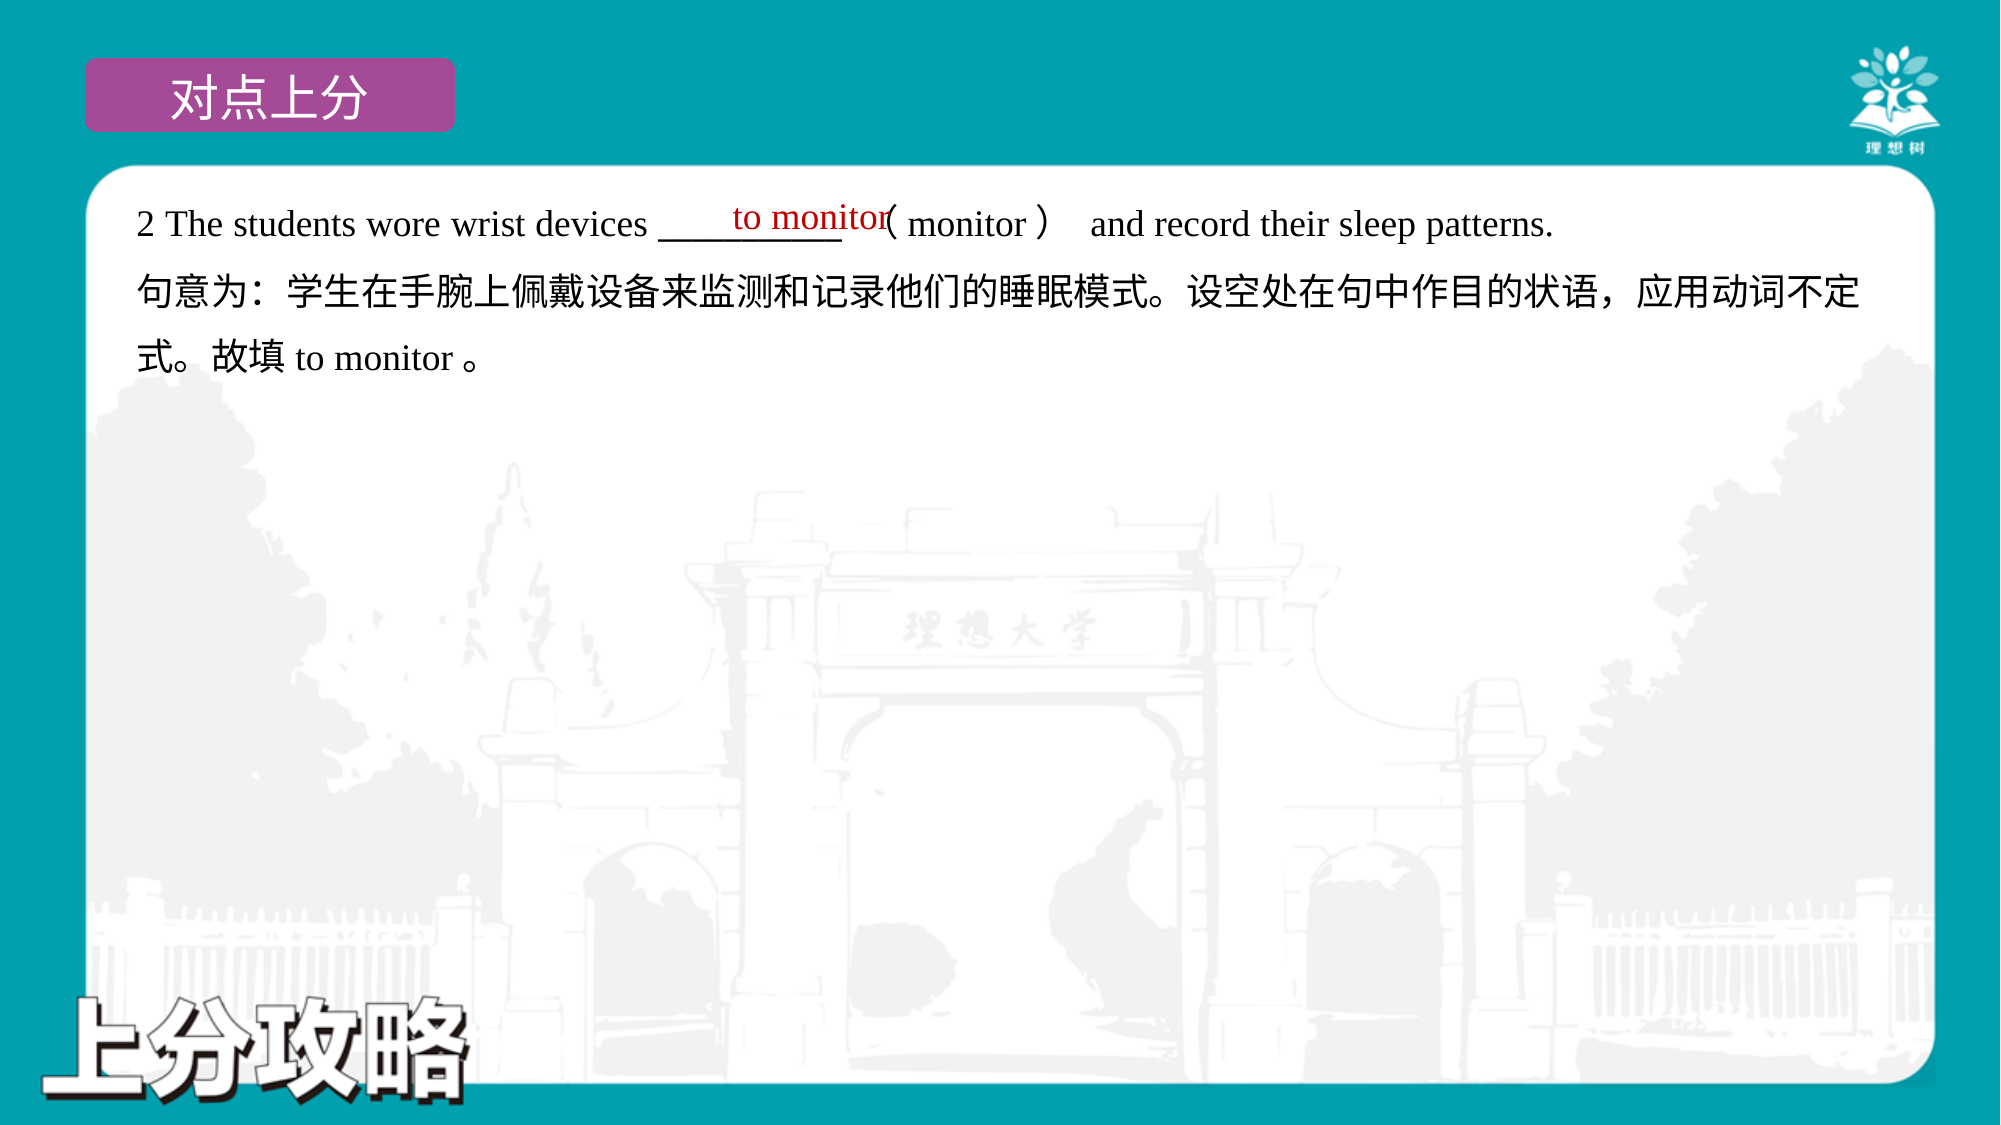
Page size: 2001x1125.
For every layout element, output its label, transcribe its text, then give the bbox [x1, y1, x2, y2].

text_box 2 The students wore wrist devices ___________ （monitor） and record their sleep patterns. [136, 176, 1865, 237]
text_box 句意为：学生在手腕上佩戴设备来监测和记录他们的睡眠模式。设空处在句中作目的状语，应用动词不定 式。故填to monitor。 [136, 244, 1865, 371]
text_box to monitor [714, 170, 909, 230]
picture [0, 0, 2000, 1125]
